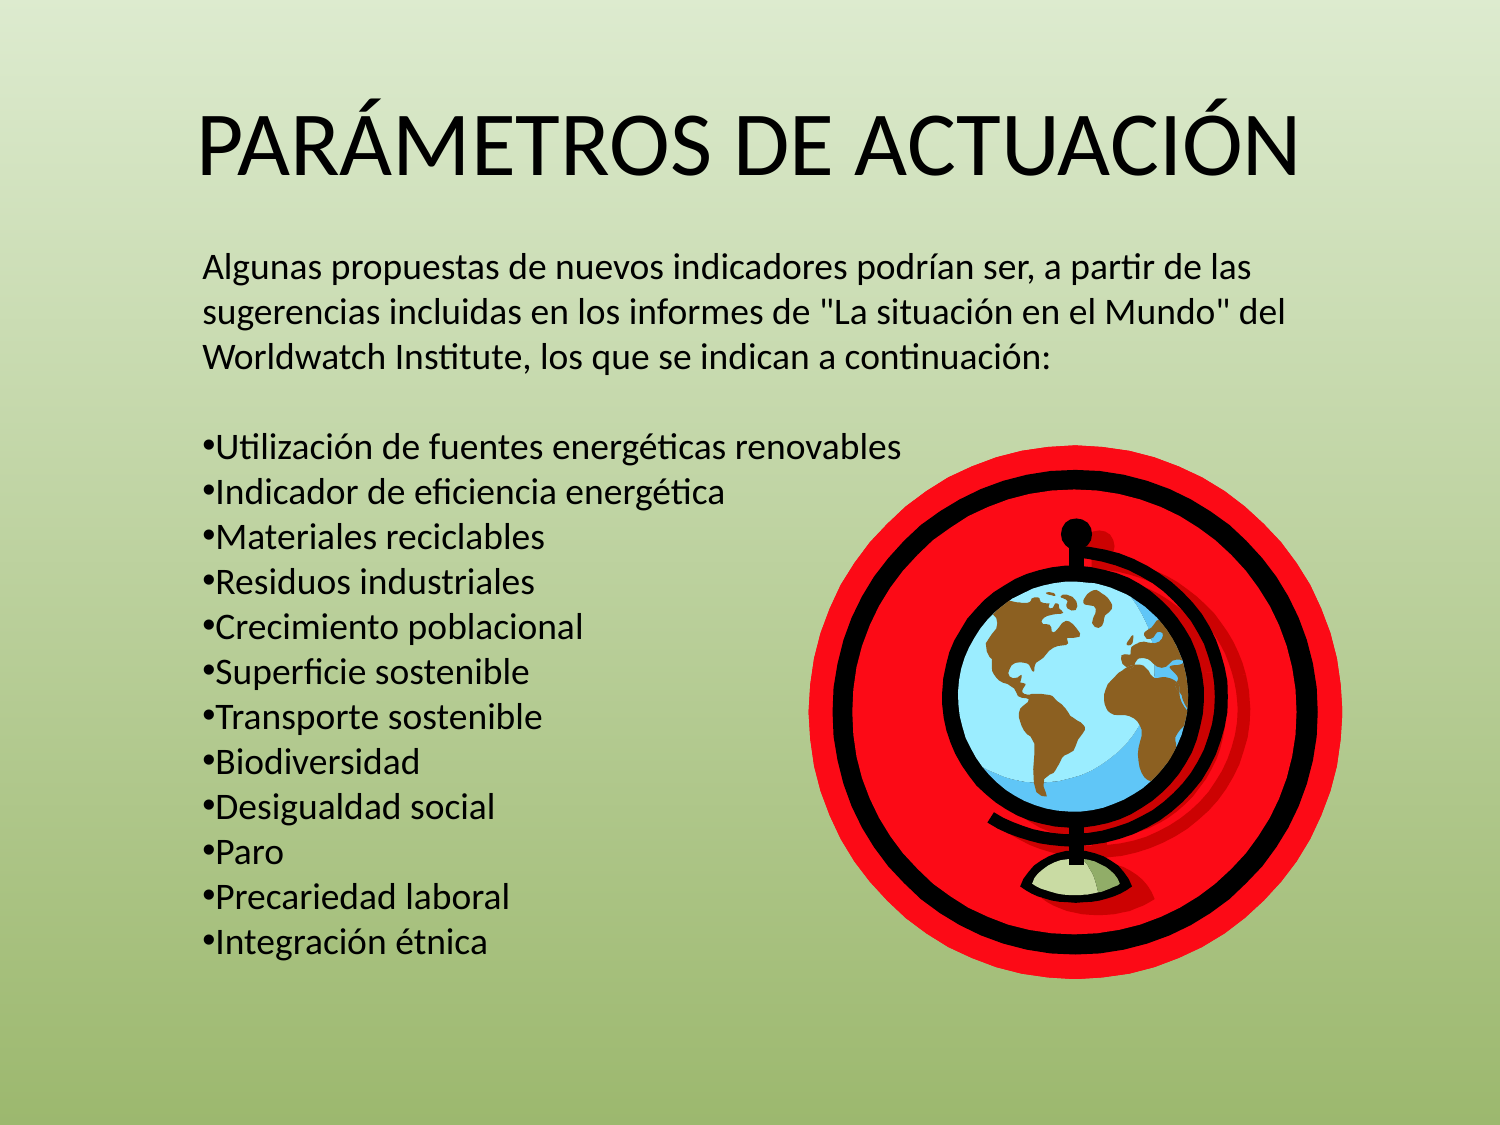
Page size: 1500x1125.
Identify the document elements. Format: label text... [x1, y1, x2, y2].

title PARÁMETROS DE ACTUACIÓN [75, 45, 1425, 233]
picture [808, 445, 1343, 980]
text_box Algunas propuestas de nuevos indicadores podrían ser, a partir de las sugerencias incluidas en los informes de "La situación en el Mundo" del Worldwatch Institute, los que se indican a continuación: Utilización de fuentes energéticas renovables Indicador de eficiencia energética Materiales reciclables Residuos industriales Crecimiento poblacional Superficie sostenible Transporte sostenible Biodiversidad Desigualdad social Paro Precariedad laboral Integración étnica [187, 234, 1395, 970]
